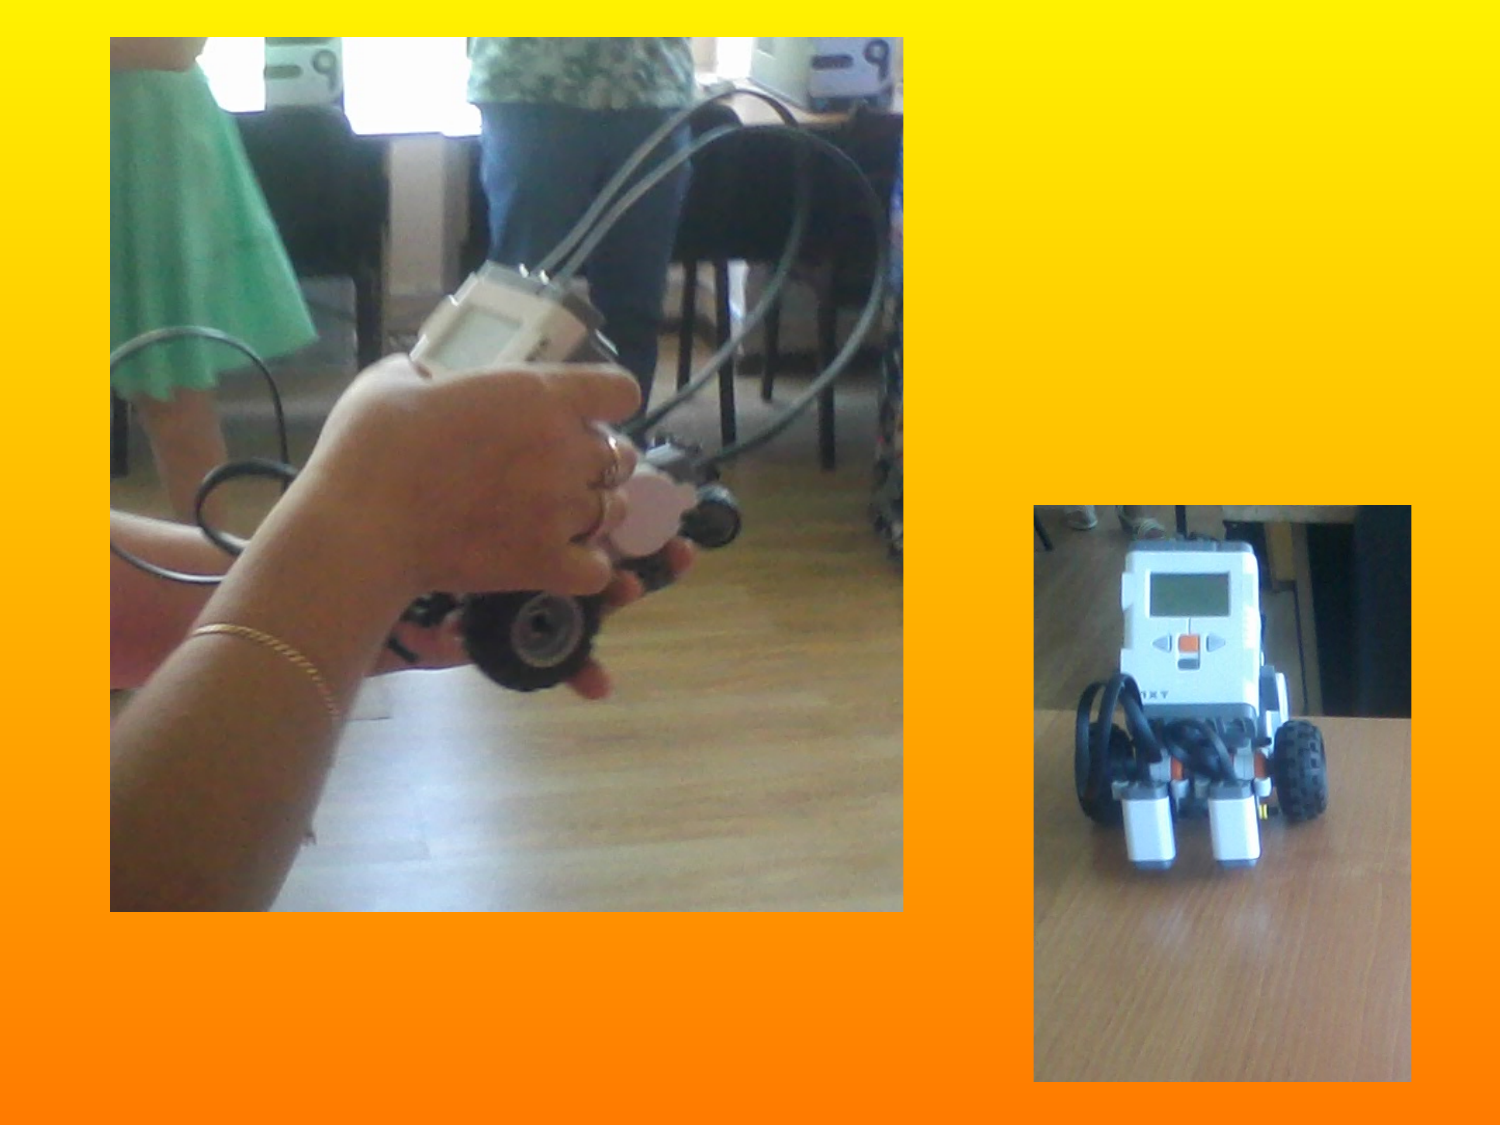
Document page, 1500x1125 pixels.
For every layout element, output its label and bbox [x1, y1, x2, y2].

picture [109, 37, 904, 913]
picture [1033, 505, 1412, 1082]
